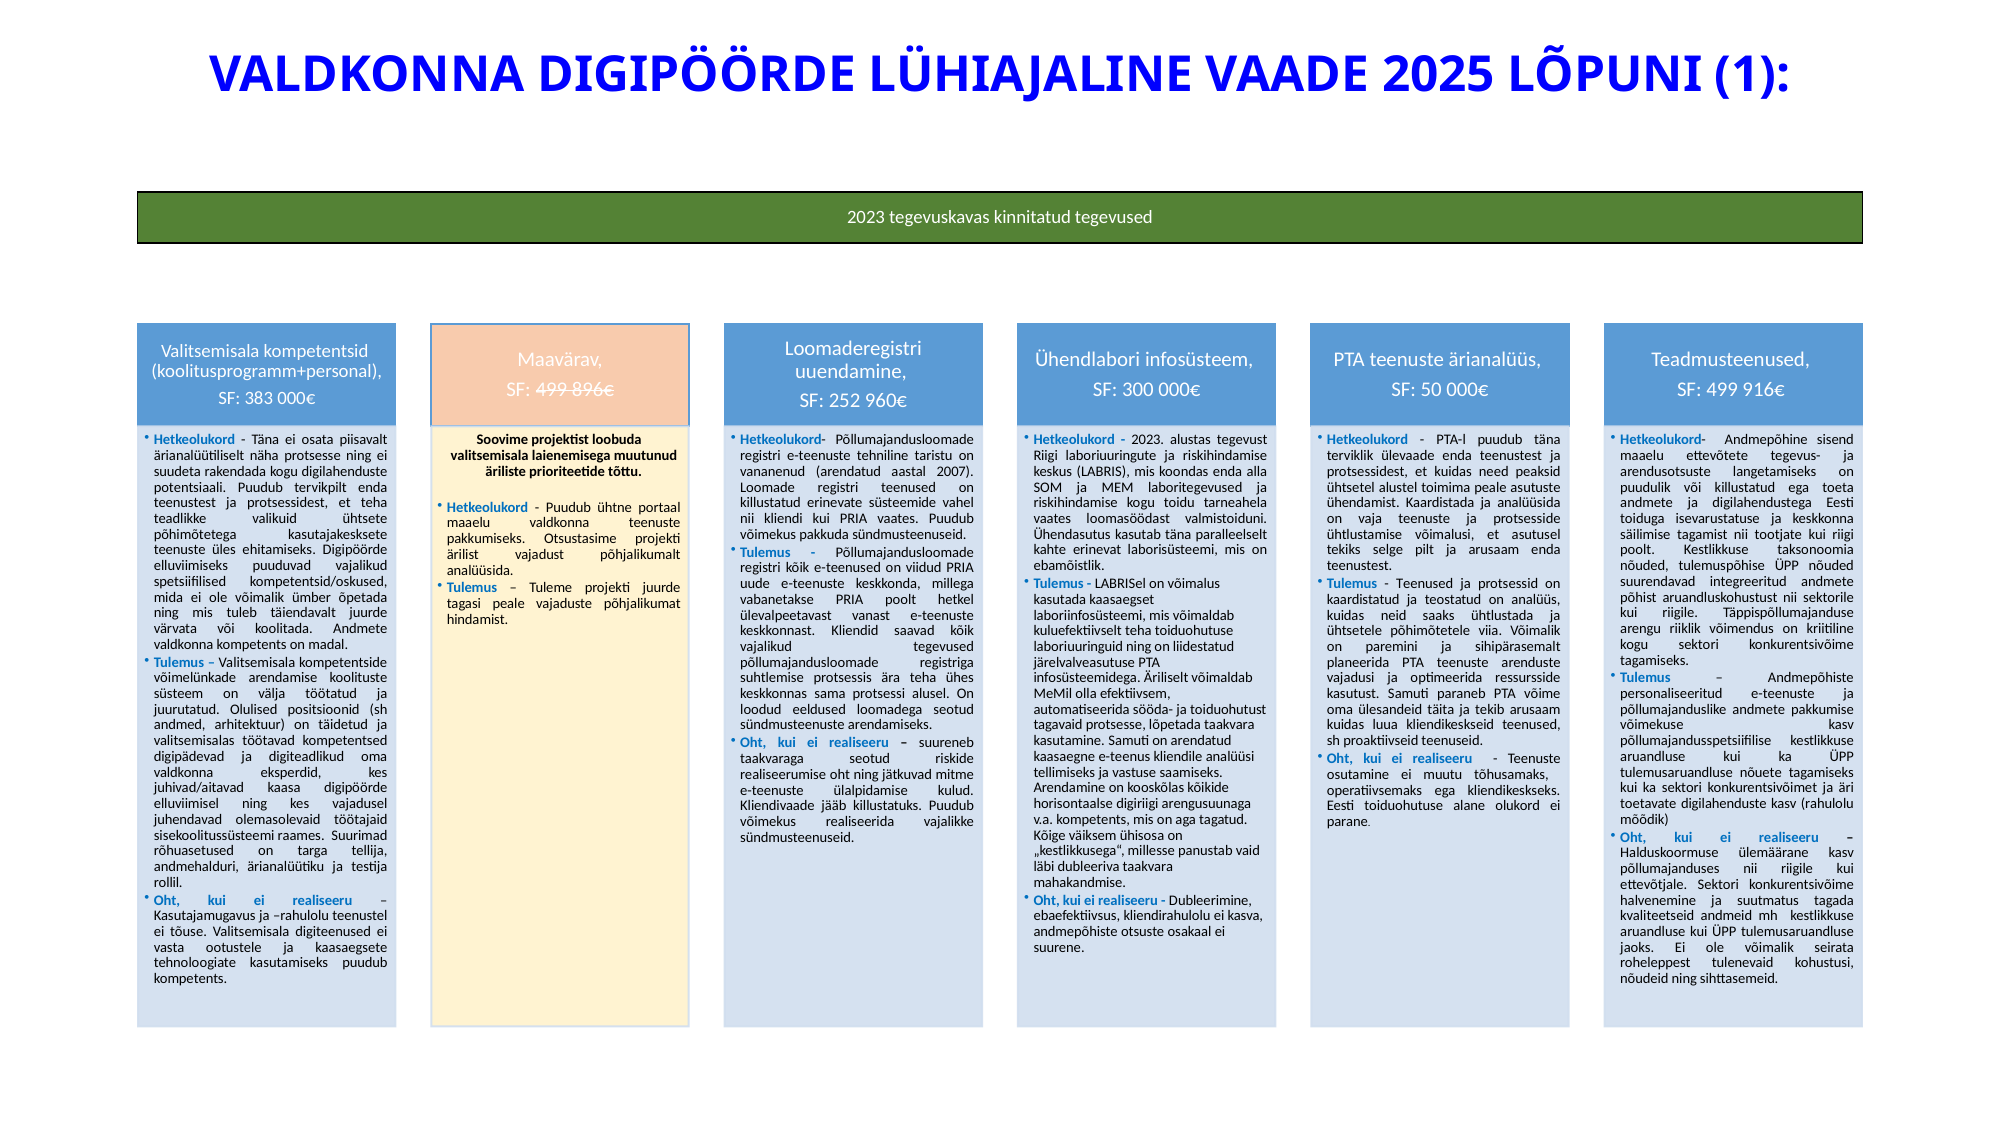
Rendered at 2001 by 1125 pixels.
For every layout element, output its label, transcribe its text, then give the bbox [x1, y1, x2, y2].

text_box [137, 192, 1863, 243]
text_box VALDKONNA DIGIPÖÖRDE LÜHIAJALINE VAADE 2025 LÕPUNI (1): [39, 40, 1961, 223]
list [137, 243, 1863, 1108]
